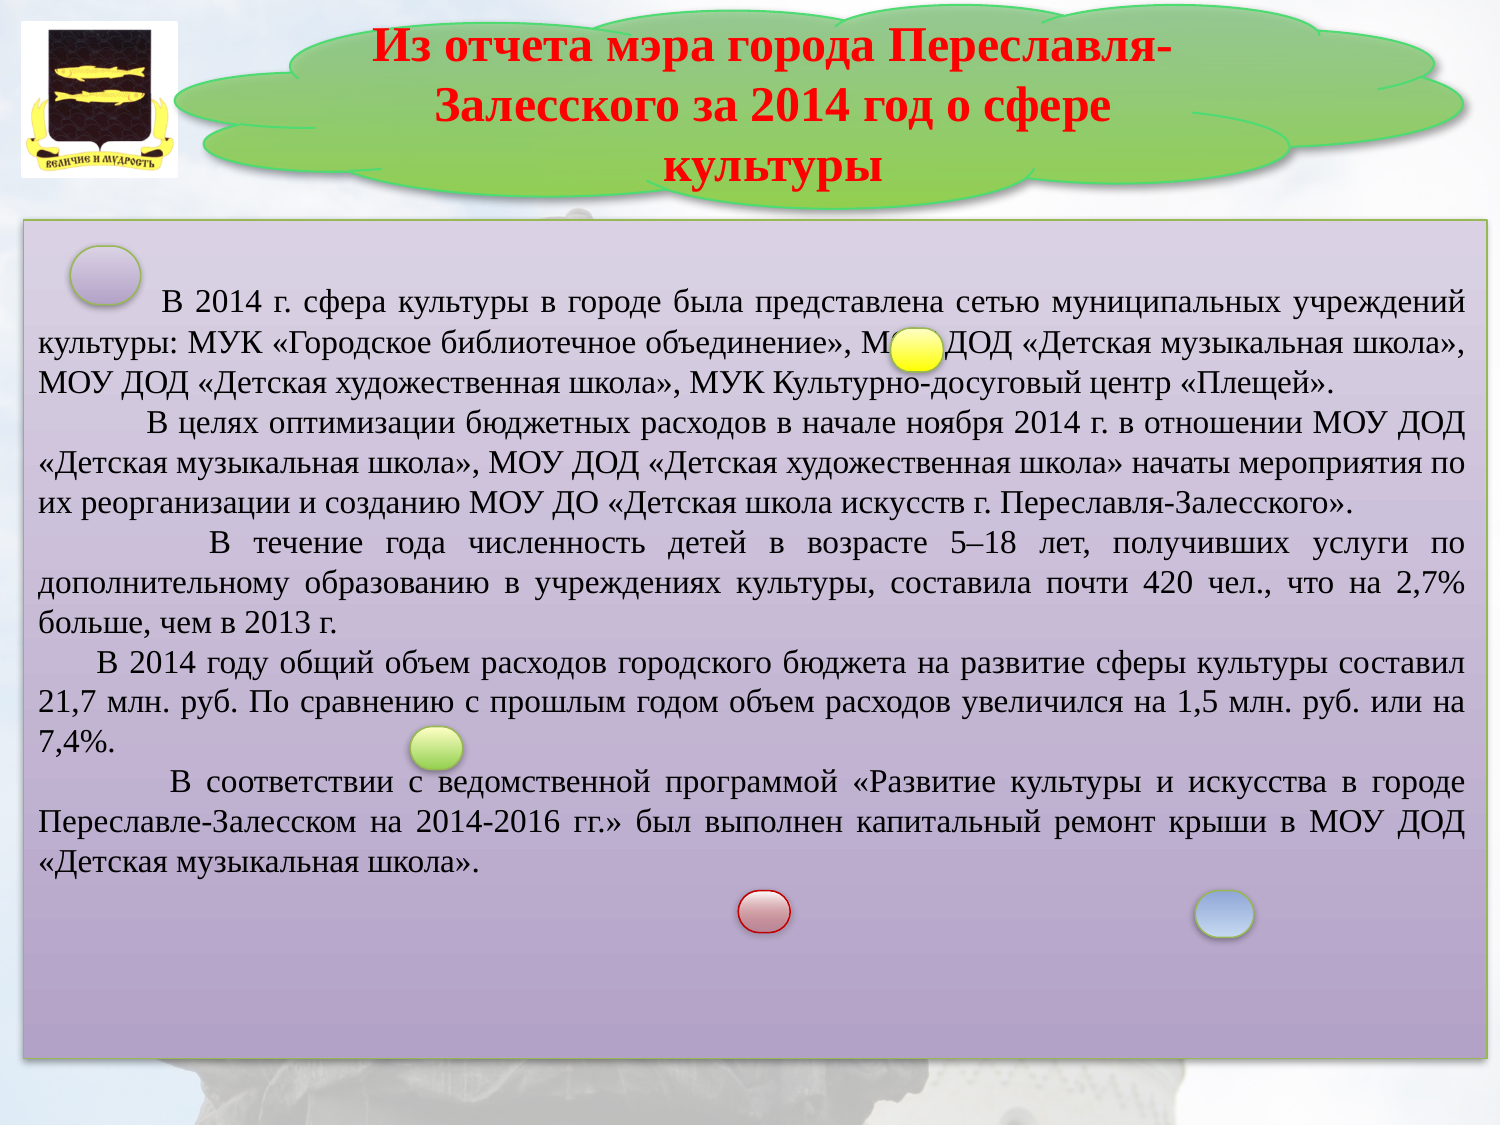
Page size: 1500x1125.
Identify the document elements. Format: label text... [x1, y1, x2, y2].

text_box [409, 725, 464, 771]
text_box [21, 21, 178, 178]
text_box [23, 219, 1488, 1059]
text_box [1194, 889, 1255, 939]
text_box В 2014 г. сфера культуры в городе была представлена сетью муниципальных учреждений культуры: МУК «Городское библиотечное объединение», МОУ ДОД «Детская музыкальная школа», МОУ ДОД «Детская художественная школа», МУК Культурно-досуговый центр «Плещей». В целях оптимизации бюджетных расходов в начале ноября 2014 г. в отношении МОУ ДОД «Детская музыкальная школа», МОУ ДОД «Детская художественная школа» начаты мероприятия по их реорганизации и созданию МОУ ДО «Детская школа искусств г. Переславля-Залесского». В течение года численность детей в возрасте 5–18 лет, получивших услуги по дополнительному образованию в учреждениях культуры, составила почти 420 чел., что на 2,7% больше, чем в 2013 г. В 2014 году общий объем расходов городского бюджета на развитие сферы культуры составил 21,7 млн. руб. По сравнению с прошлым годом объем расходов увеличился на 1,5 млн. руб. или на 7,4%. В соответствии с ведомственной программой «Развитие культуры и искусства в городе Переславле-Залесском на 2014-2016 гг.» был выполнен капитальный ремонт крыши в МОУ ДОД «Детская музыкальная школа». [23, 267, 1483, 927]
text_box [737, 889, 791, 934]
text_box [889, 327, 945, 373]
text_box Из отчета мэра города Переславля-Залесского за 2014 год о сфере культуры [172, 2, 1465, 211]
text_box [69, 245, 142, 306]
